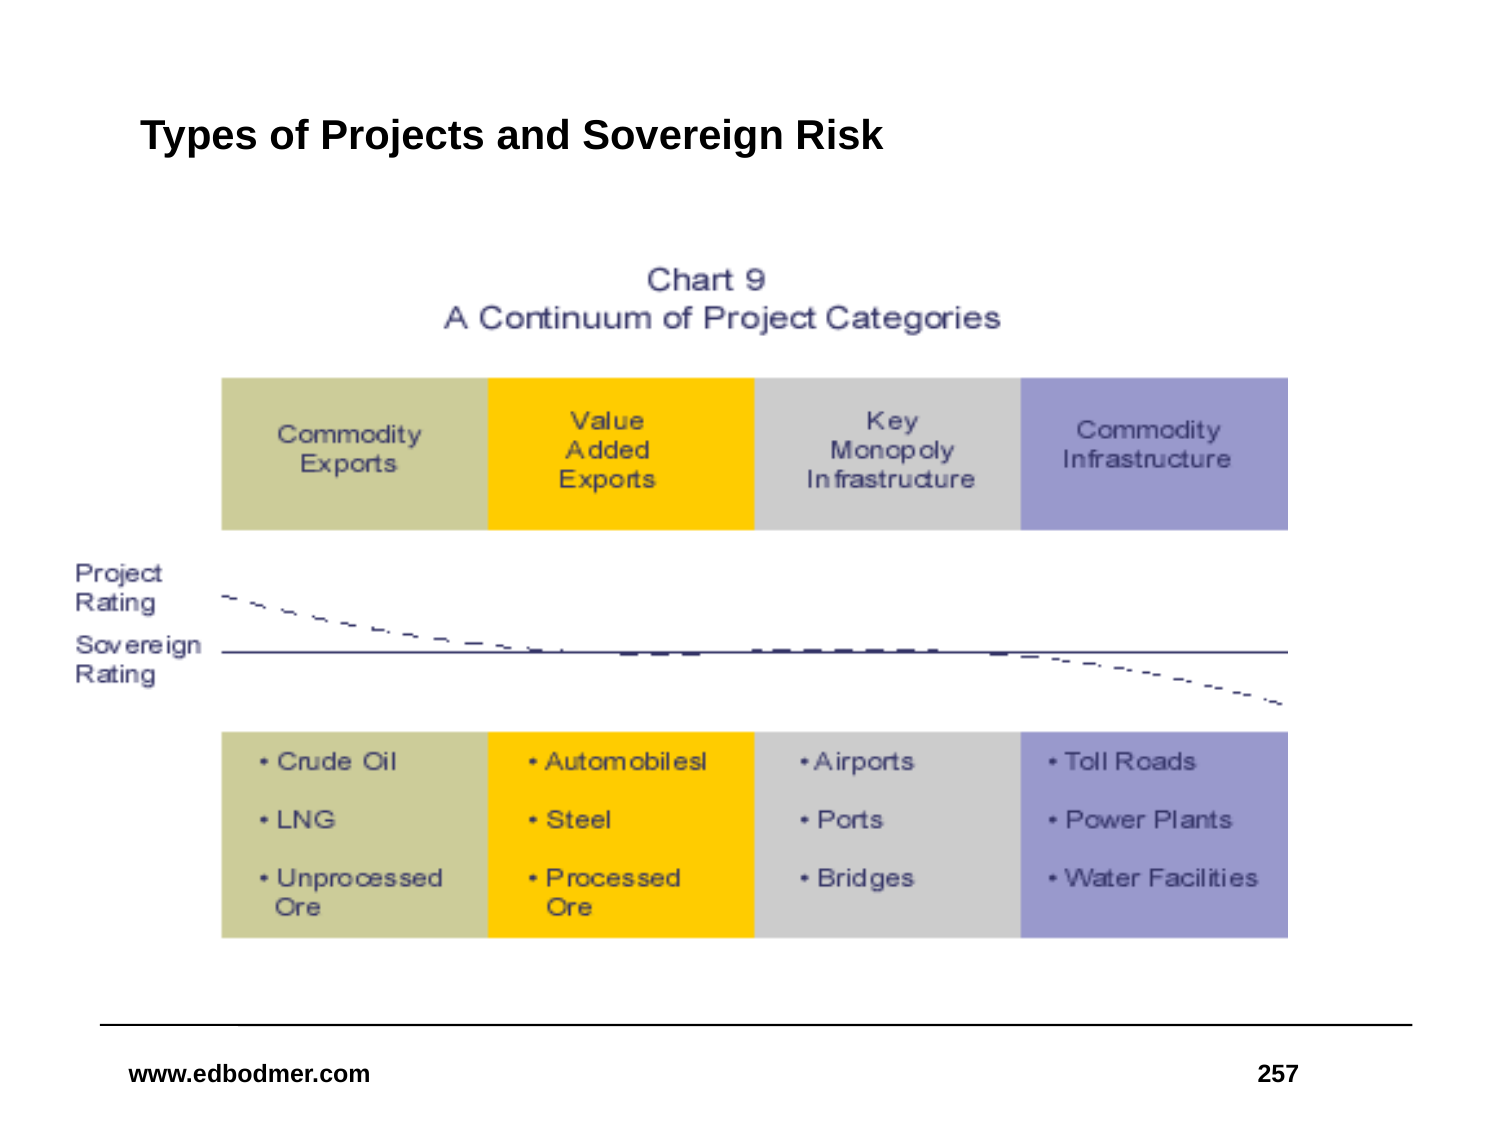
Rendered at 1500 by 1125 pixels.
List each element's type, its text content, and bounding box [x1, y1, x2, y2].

title Types of Projects and Sovereign Risk [125, 99, 1288, 225]
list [74, 262, 1288, 980]
